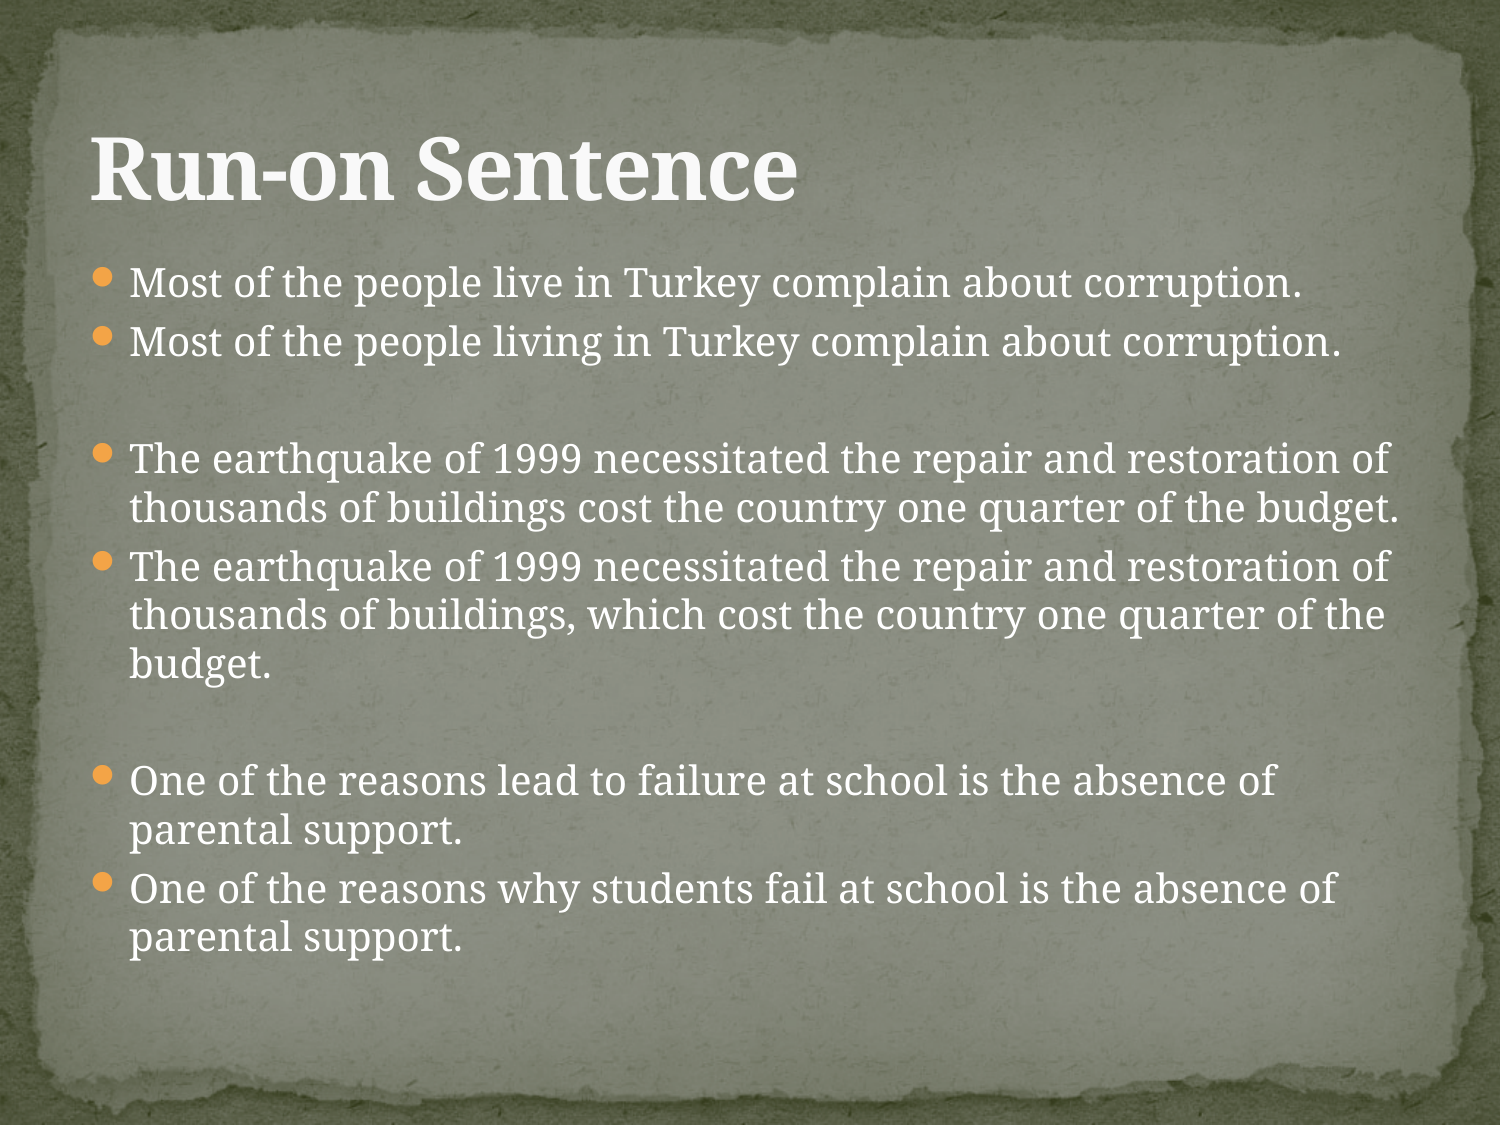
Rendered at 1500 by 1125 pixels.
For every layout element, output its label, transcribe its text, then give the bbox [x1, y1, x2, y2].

title Run-on Sentence [74, 24, 1425, 225]
list Most of the people live in Turkey complain about corruption. Most of the people living in Turkey complain about corruption. The earthquake of 1999 necessitated the repair and restoration of thousands of buildings cost the country one quarter of the budget. The earthquake of 1999 necessitated the repair and restoration of thousands of buildings, which cost the country one quarter of the budget. One of the reasons lead to failure at school is the absence of parental support. One of the reasons why students fail at school is the absence of parental support. [75, 249, 1425, 1000]
